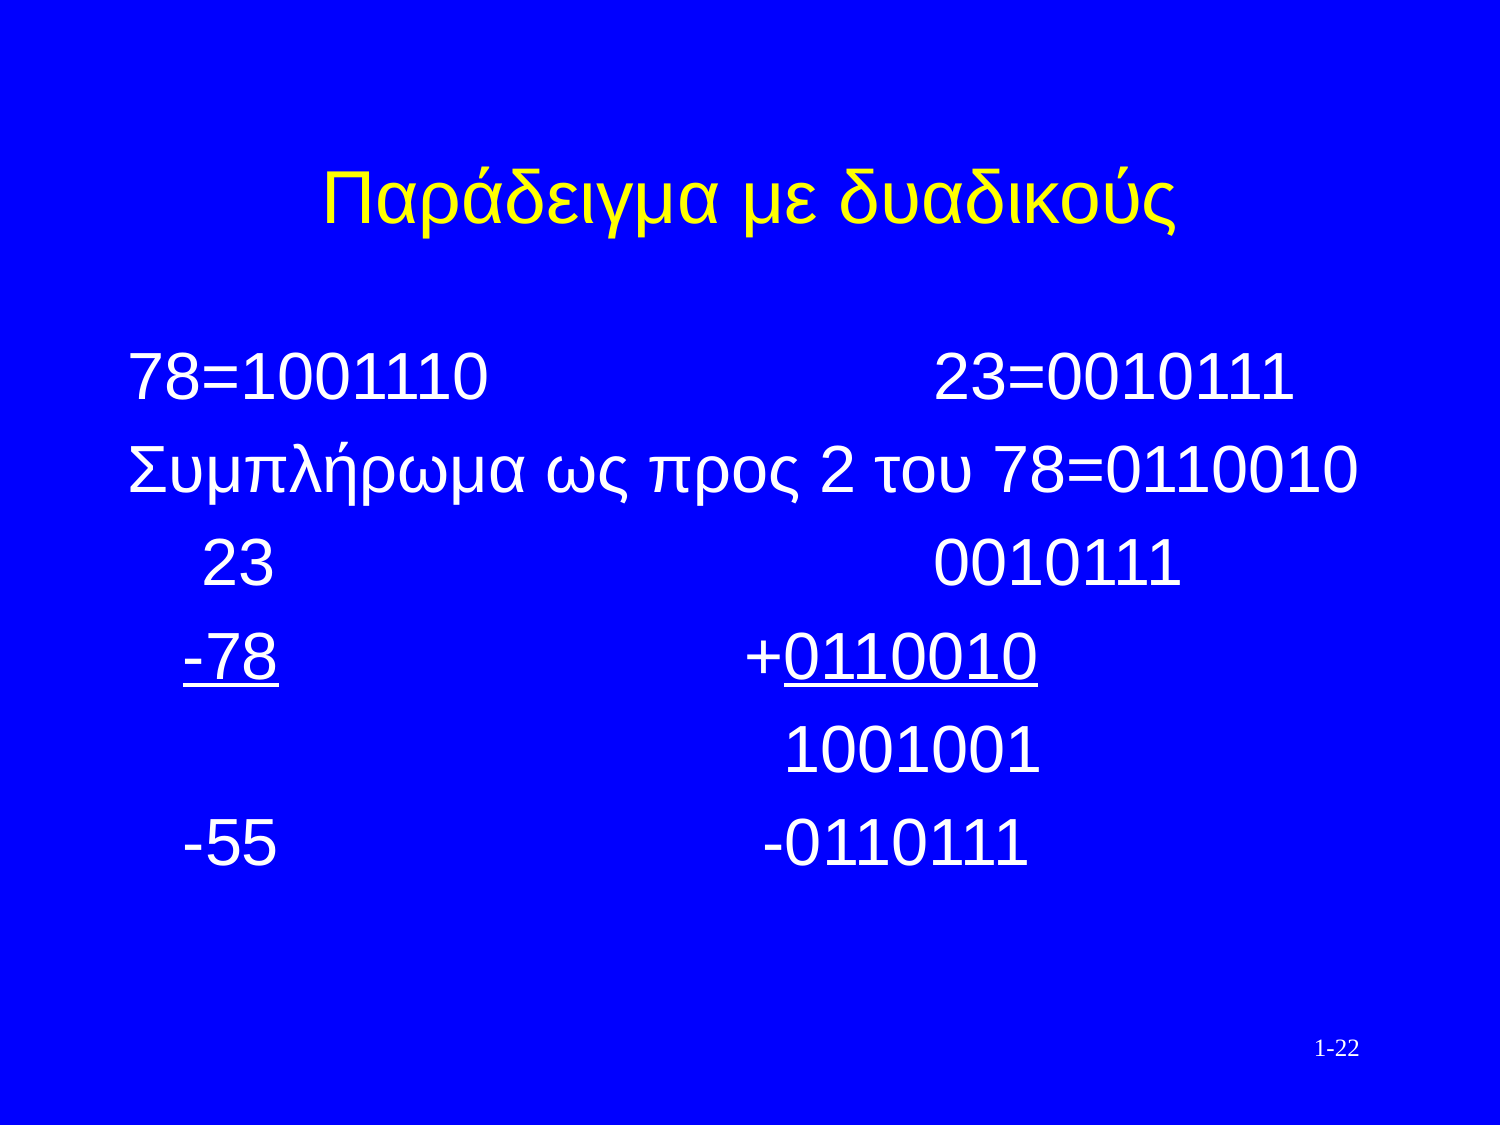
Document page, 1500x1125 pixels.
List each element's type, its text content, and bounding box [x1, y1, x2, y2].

title Παράδειγμα με δυαδικούς [112, 99, 1388, 288]
list 78=1001110 23=0010111 Συμπλήρωμα ως προς 2 του 78=0110010 23 0010111 -78 +0110010 1001001 -55 -0110111 [112, 324, 1388, 1001]
